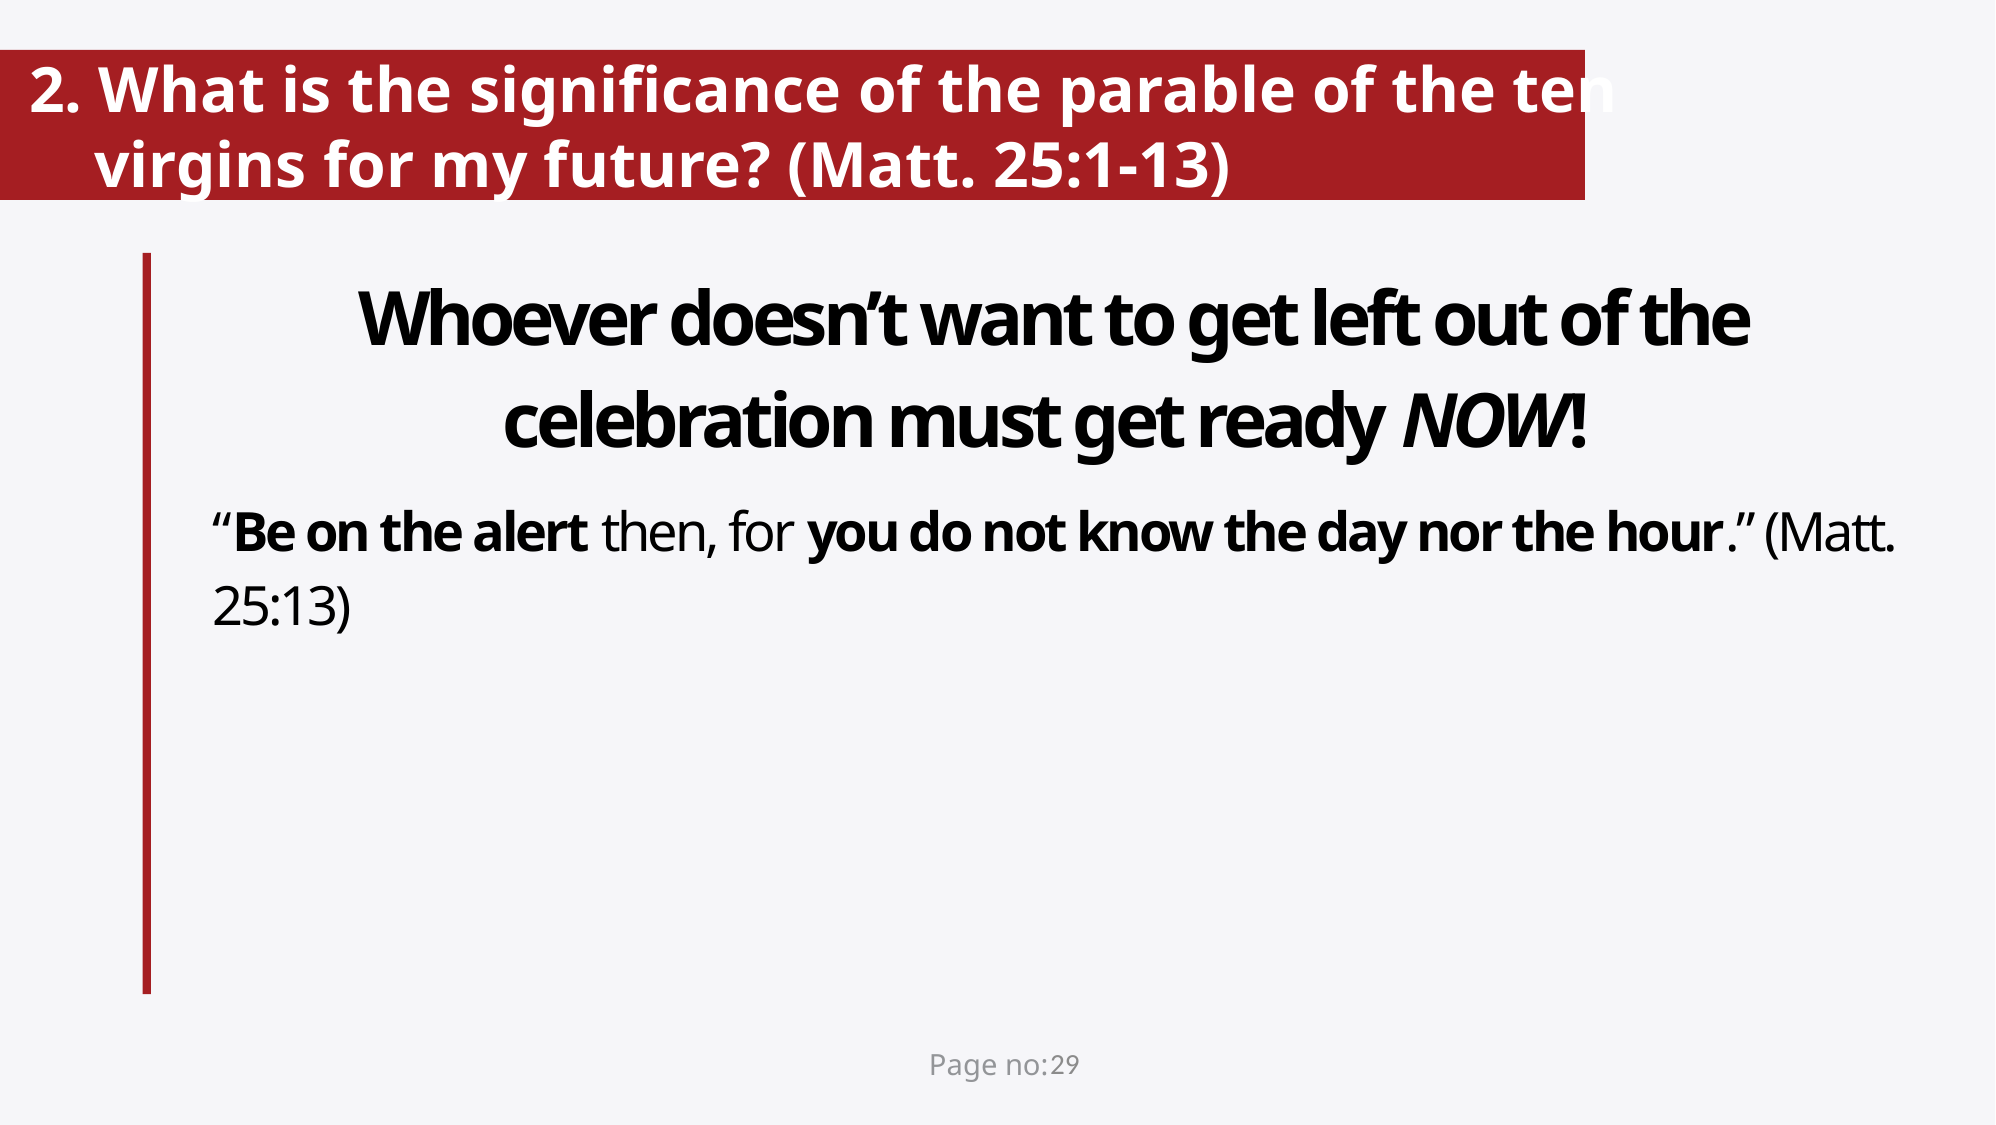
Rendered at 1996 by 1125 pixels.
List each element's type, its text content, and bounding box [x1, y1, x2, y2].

subtitle Whoever doesn’t want to get left out of the celebration must get ready NOW! “Be on the alert then, for you do not know the day nor the hour.” (Matt. 25:13) [197, 249, 1910, 1000]
title 2. What is the significance of the parable of the ten virgins for my future? (Matt. 25:1-13) [14, 62, 1810, 188]
